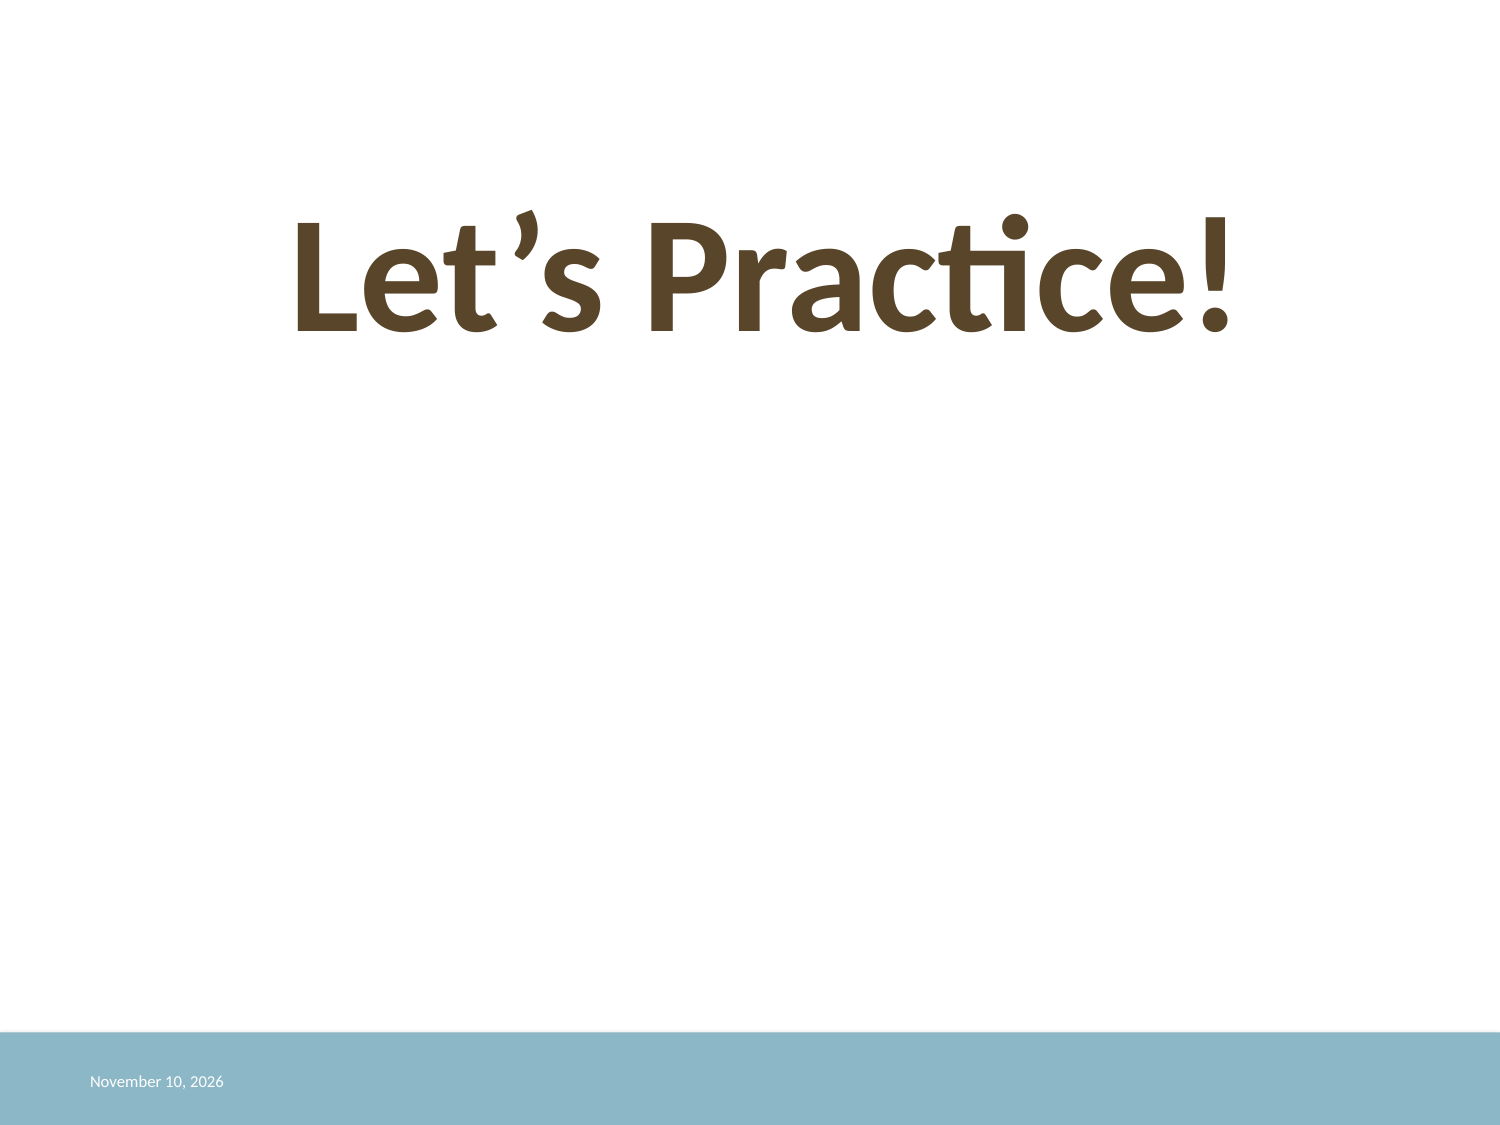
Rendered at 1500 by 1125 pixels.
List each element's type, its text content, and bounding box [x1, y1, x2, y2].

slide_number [75, 1051, 425, 1112]
title Let’s Practice! [111, 186, 1422, 373]
